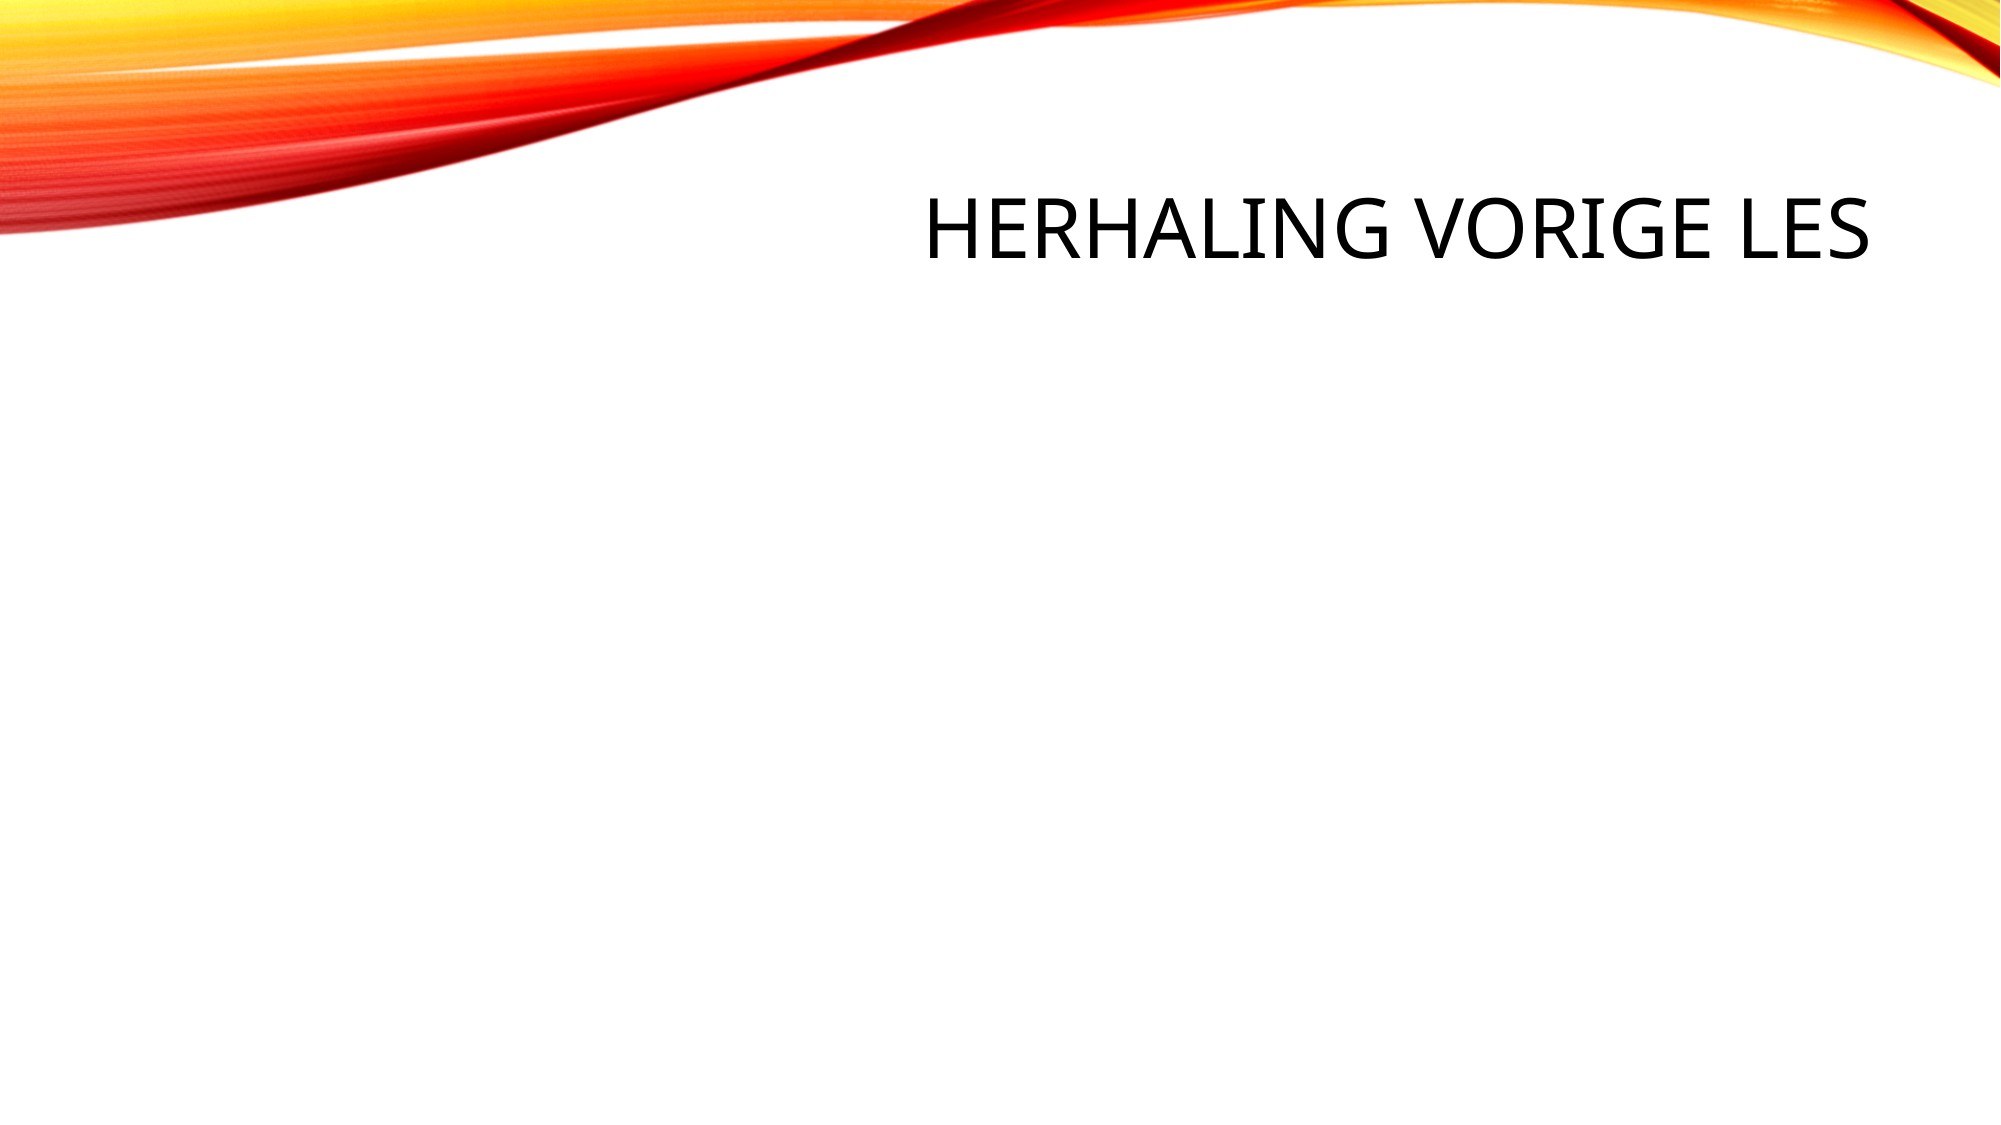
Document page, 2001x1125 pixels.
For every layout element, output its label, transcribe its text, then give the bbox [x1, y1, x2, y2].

picture [0, 0, 2000, 237]
title Herhaling vorige les [474, 125, 1888, 338]
